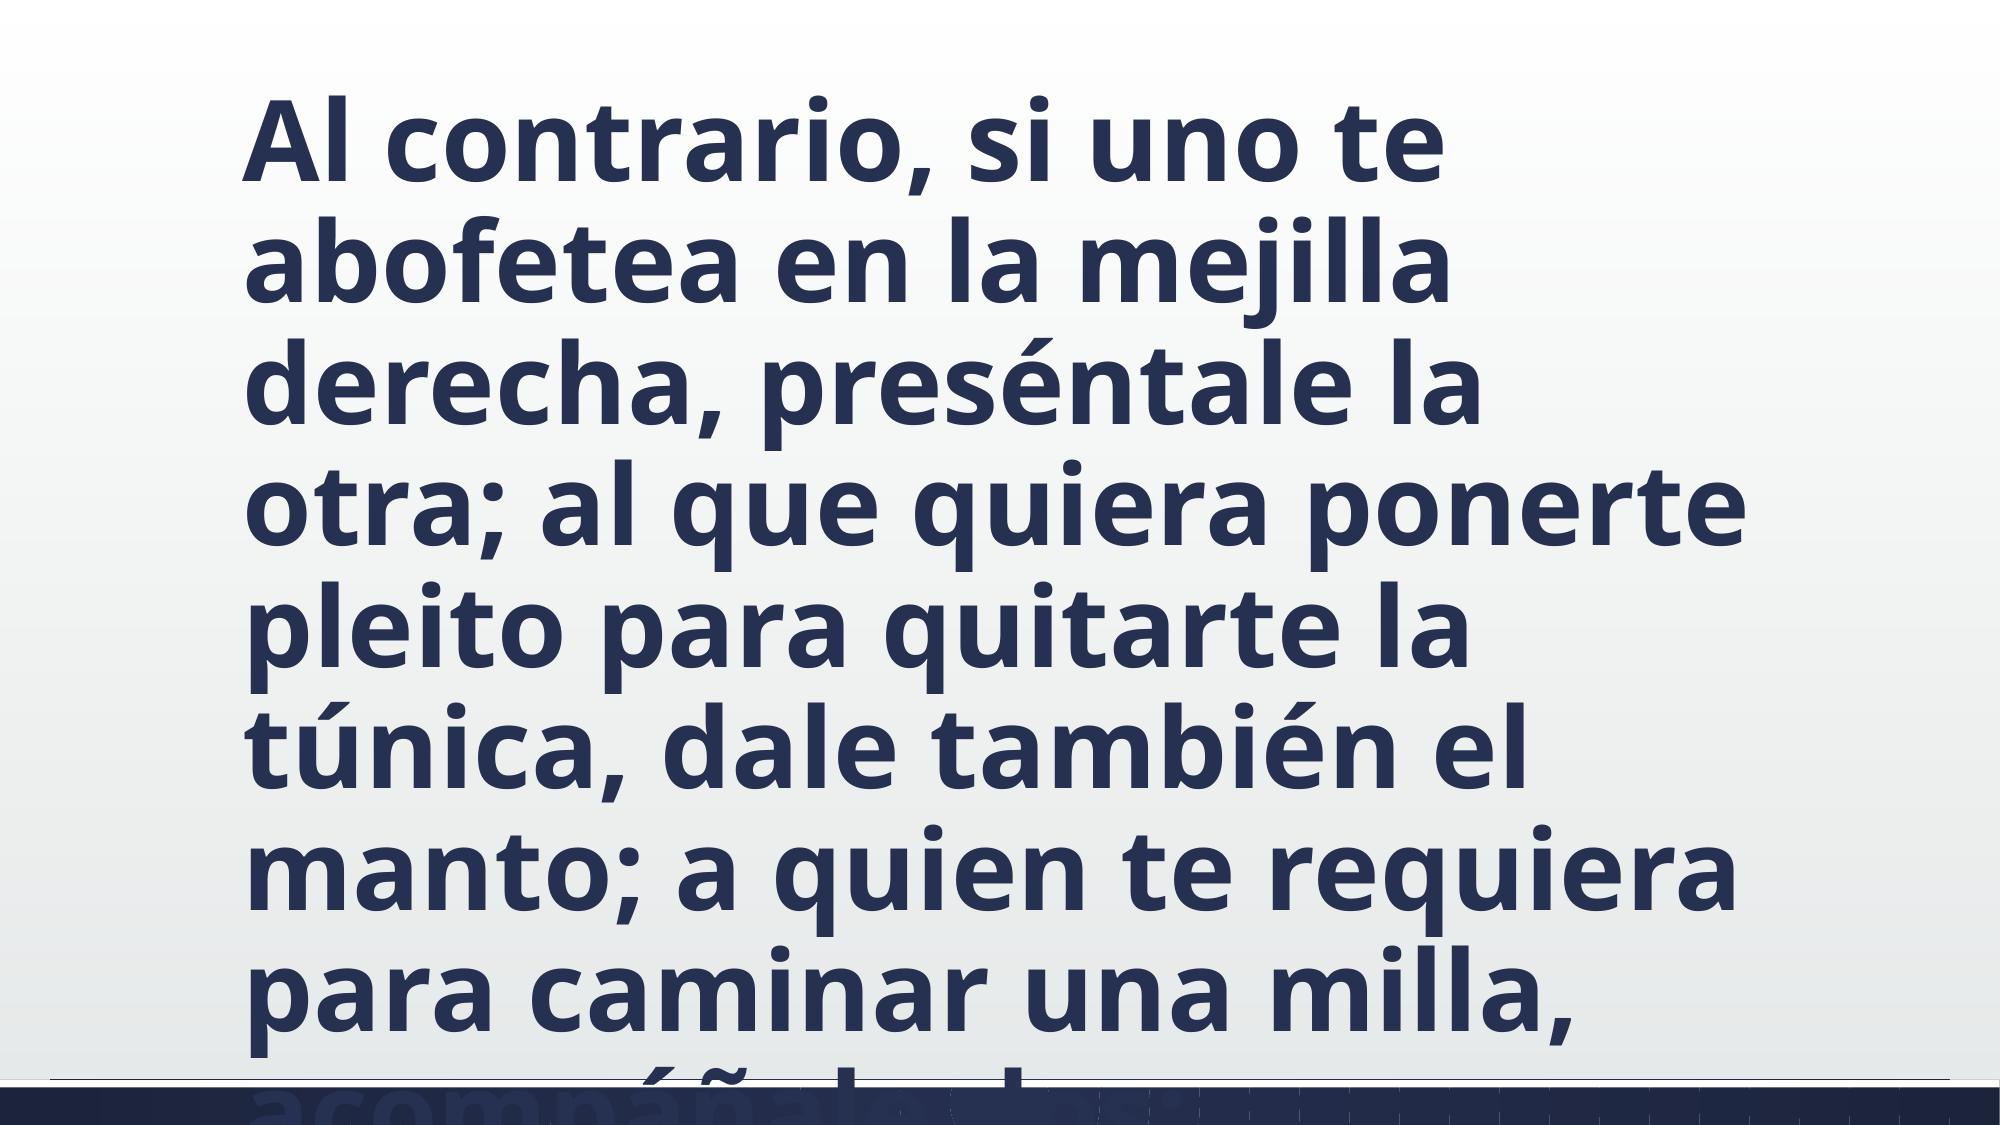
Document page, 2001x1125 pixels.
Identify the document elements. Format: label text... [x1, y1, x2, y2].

list Al contrario, si uno te abofetea en la mejilla derecha, preséntale la otra; al que quiera ponerte pleito para quitarte la túnica, dale también el manto; a quien te requiera para caminar una milla, acompáñale dos; [219, 76, 1780, 990]
